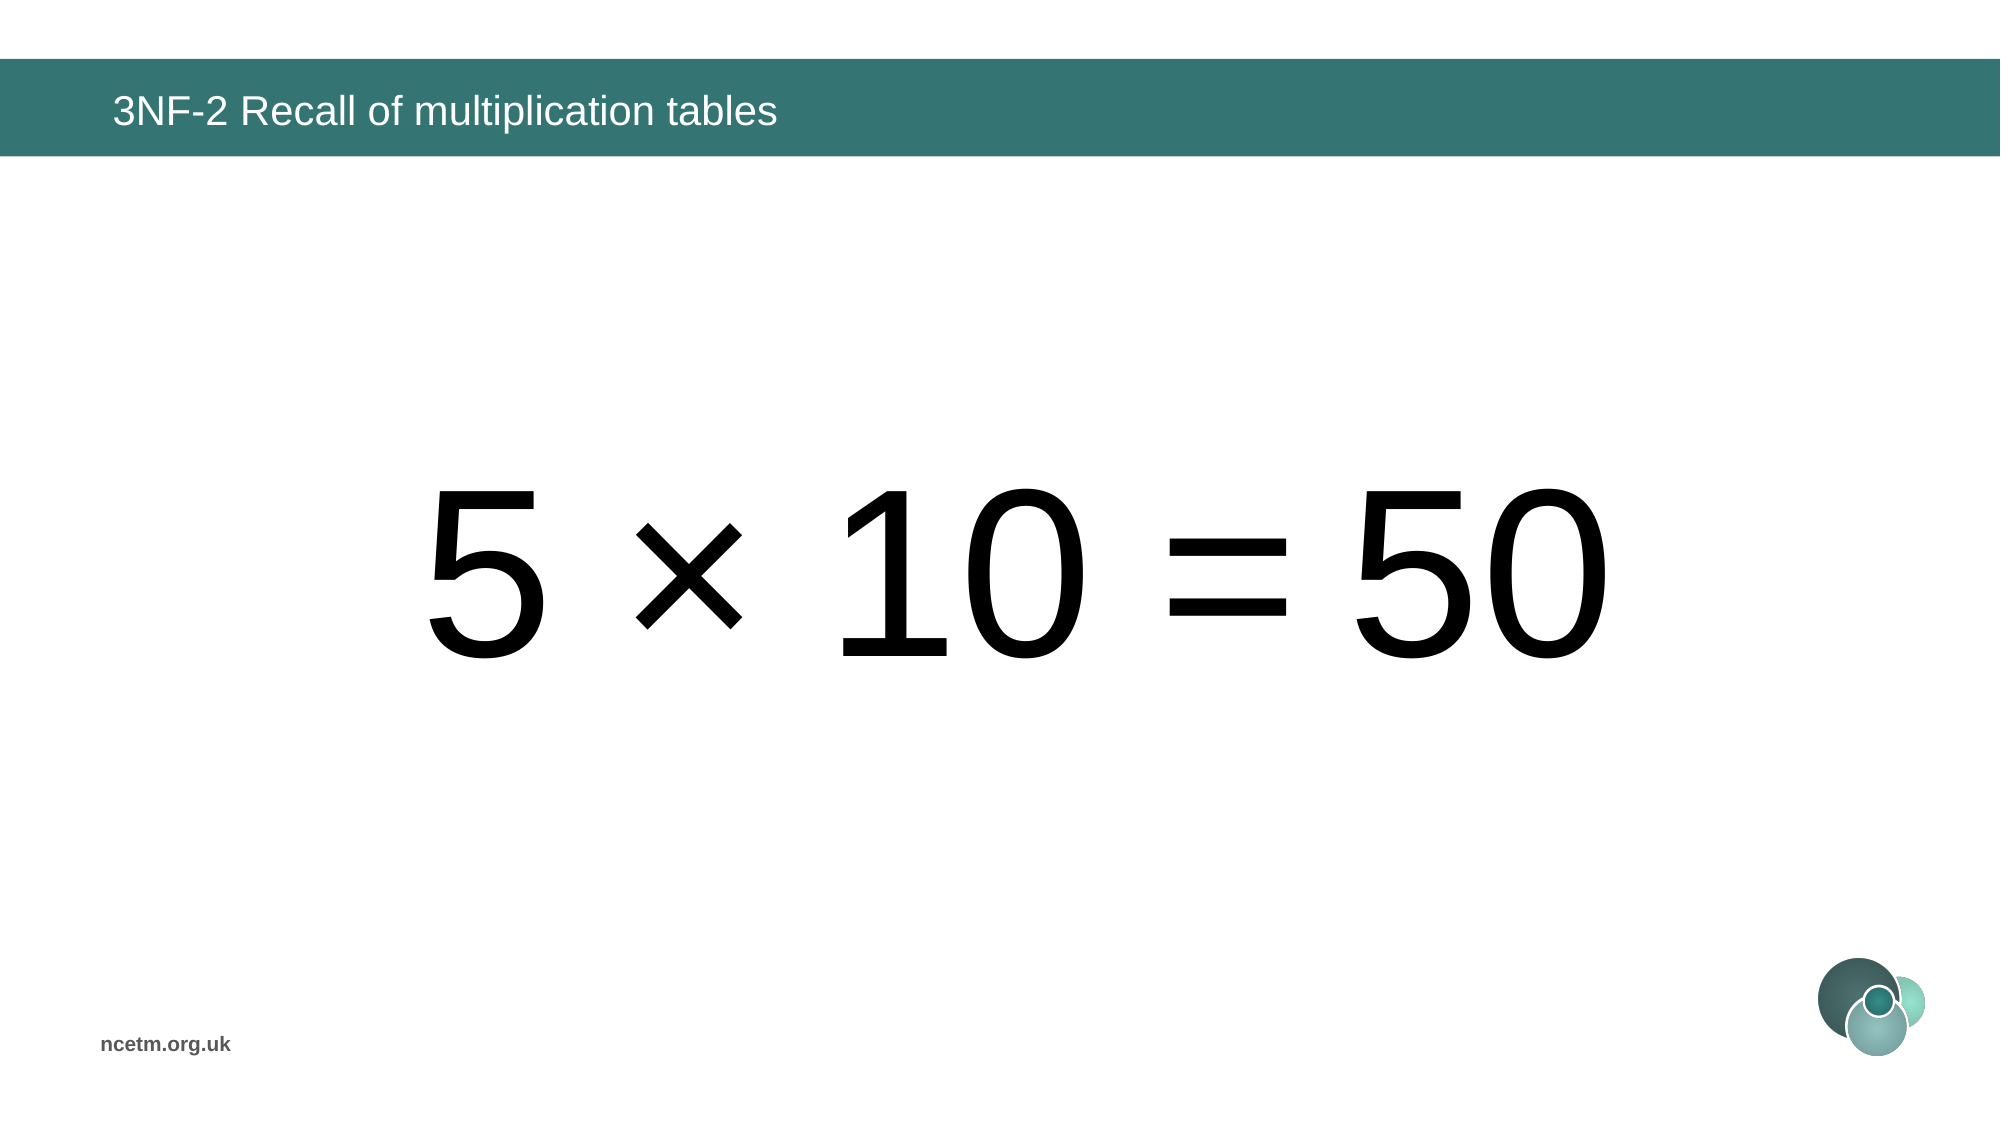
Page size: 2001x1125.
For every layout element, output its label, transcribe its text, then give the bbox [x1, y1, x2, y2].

text_box 5 × 10 = [405, 409, 1333, 712]
text_box 50 [1333, 409, 1630, 712]
title 3NF-2 Recall of multiplication tables [97, 76, 1945, 147]
picture [1818, 958, 1925, 1056]
